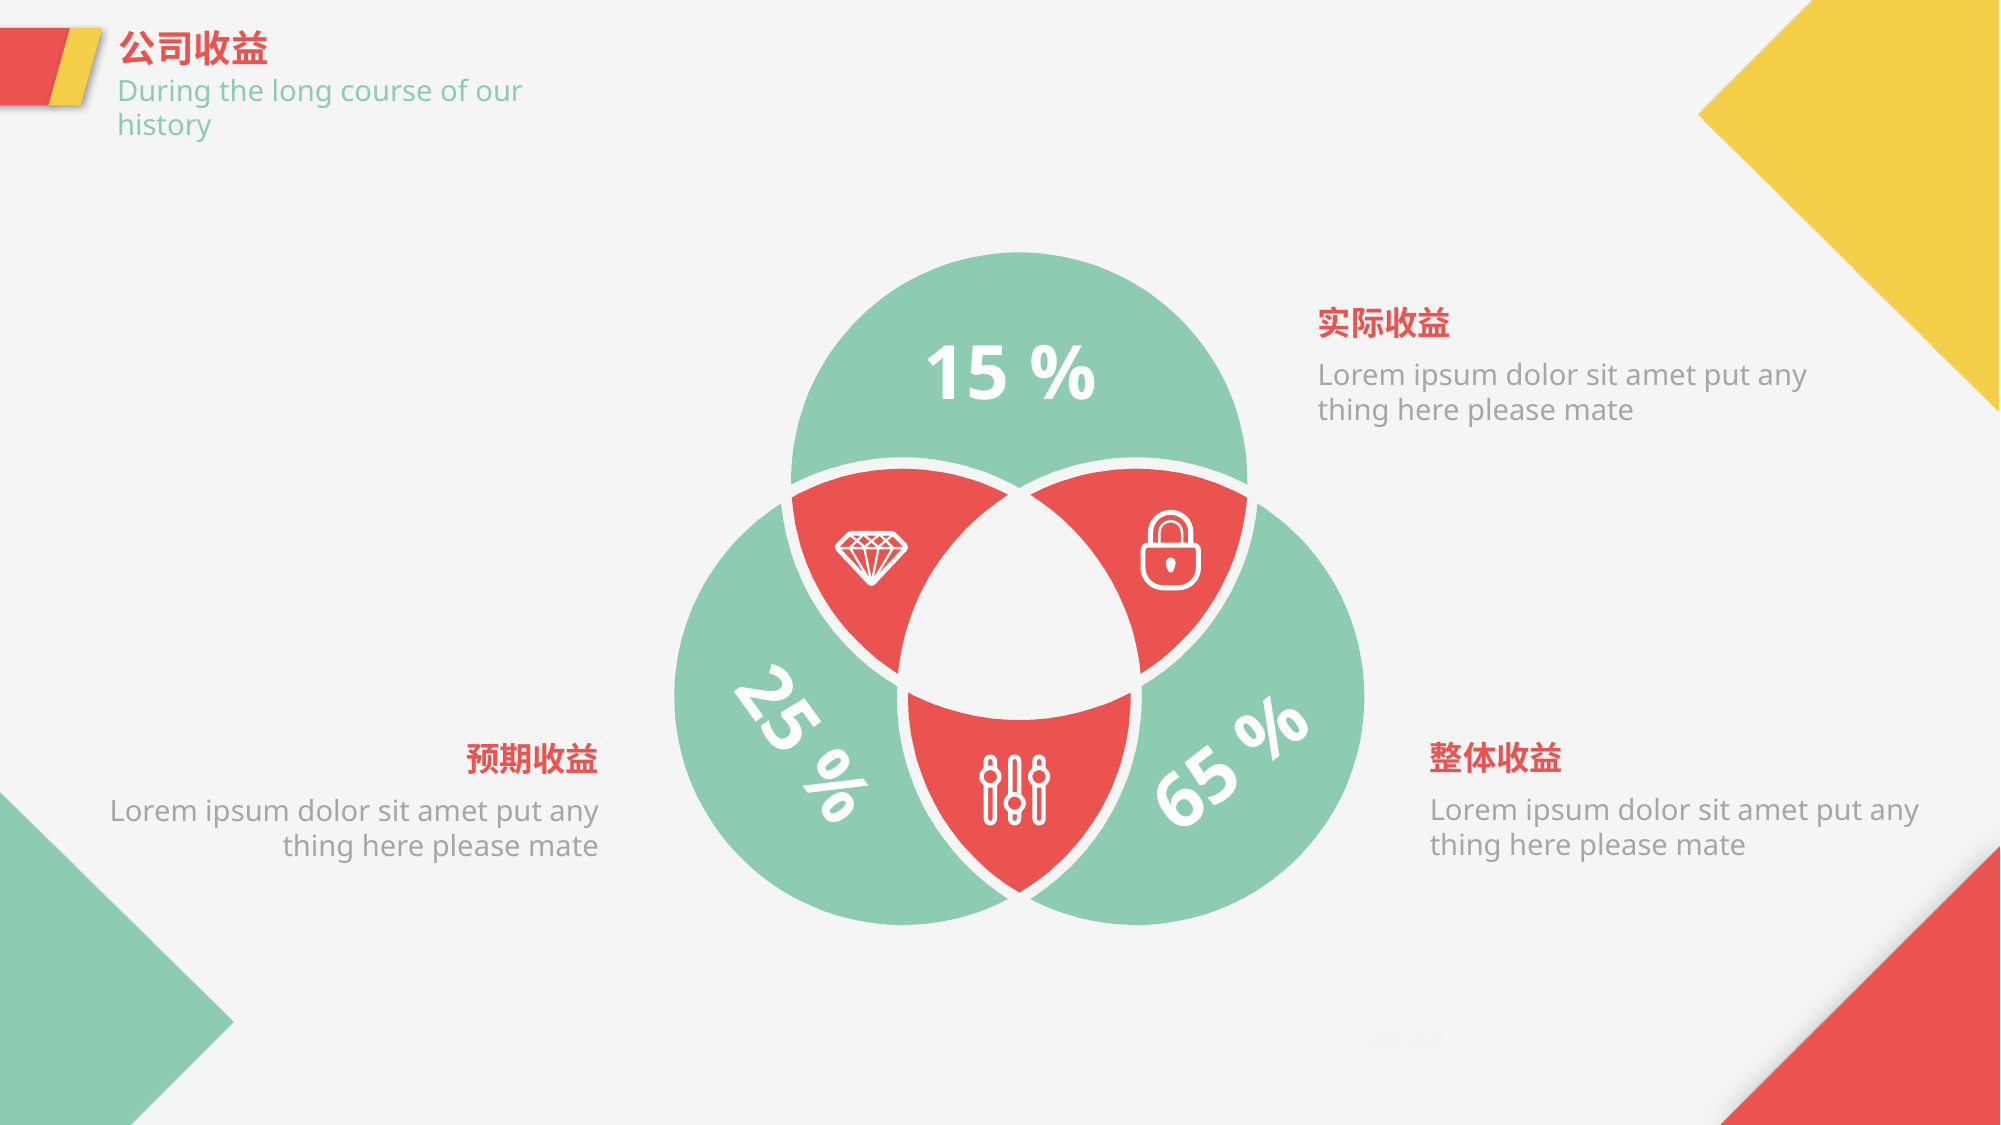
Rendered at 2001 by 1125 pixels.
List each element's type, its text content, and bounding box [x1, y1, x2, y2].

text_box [0, 17, 615, 116]
picture [1698, 0, 1999, 412]
text_box 整体收益 [1414, 729, 1981, 784]
text_box Lorem ipsum dolor sit amet put any thing here please mate [1414, 784, 1981, 869]
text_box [1140, 509, 1201, 591]
text_box 65 % [1365, 701, 1374, 719]
text_box 预期收益 [48, 730, 614, 785]
text_box 实际收益 [1365, 294, 1698, 348]
text_box Lorem ipsum dolor sit amet put any thing here please mate [1365, 348, 1869, 434]
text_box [674, 252, 1365, 926]
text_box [979, 754, 1051, 826]
picture [0, 792, 234, 1125]
text_box Lorem ipsum dolor sit amet put any thing here please mate [48, 785, 614, 870]
picture [1717, 845, 2000, 1125]
